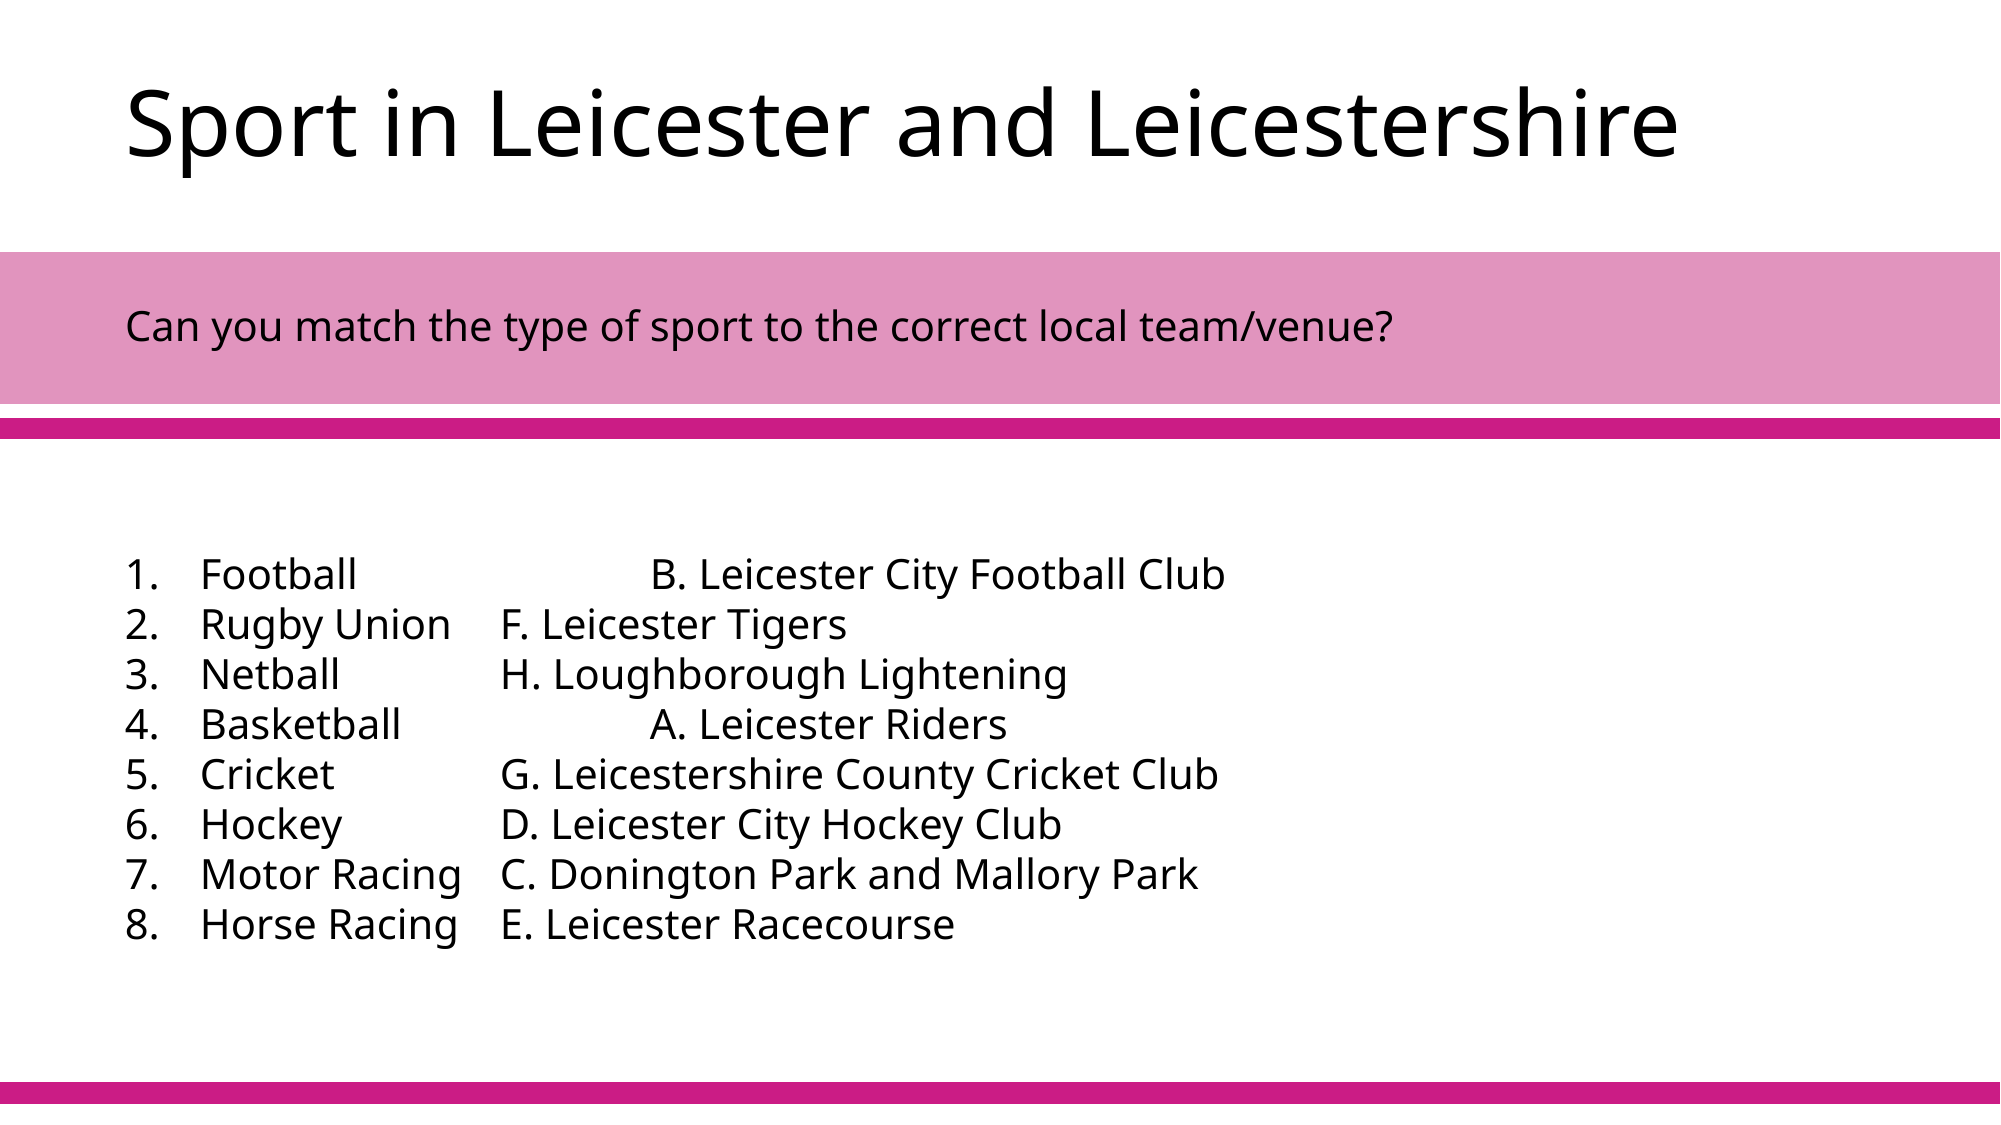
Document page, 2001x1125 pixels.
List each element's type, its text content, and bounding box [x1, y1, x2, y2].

title Sport in Leicester and Leicestershire [110, 0, 2000, 252]
list Can you match the type of sport to the correct local team/venue? [110, 252, 2000, 403]
text_box [0, 252, 2000, 404]
text_box [0, 1082, 2000, 1104]
text_box Football B. Leicester City Football Club Rugby Union F. Leicester Tigers Netball H. Loughborough Lightening Basketball A. Leicester Riders Cricket G. Leicestershire County Cricket Club Hockey D. Leicester City Hockey Club Motor Racing C. Donington Park and Mallory Park Horse Racing E. Leicester Racecourse [110, 540, 1591, 955]
text_box [0, 418, 2000, 439]
